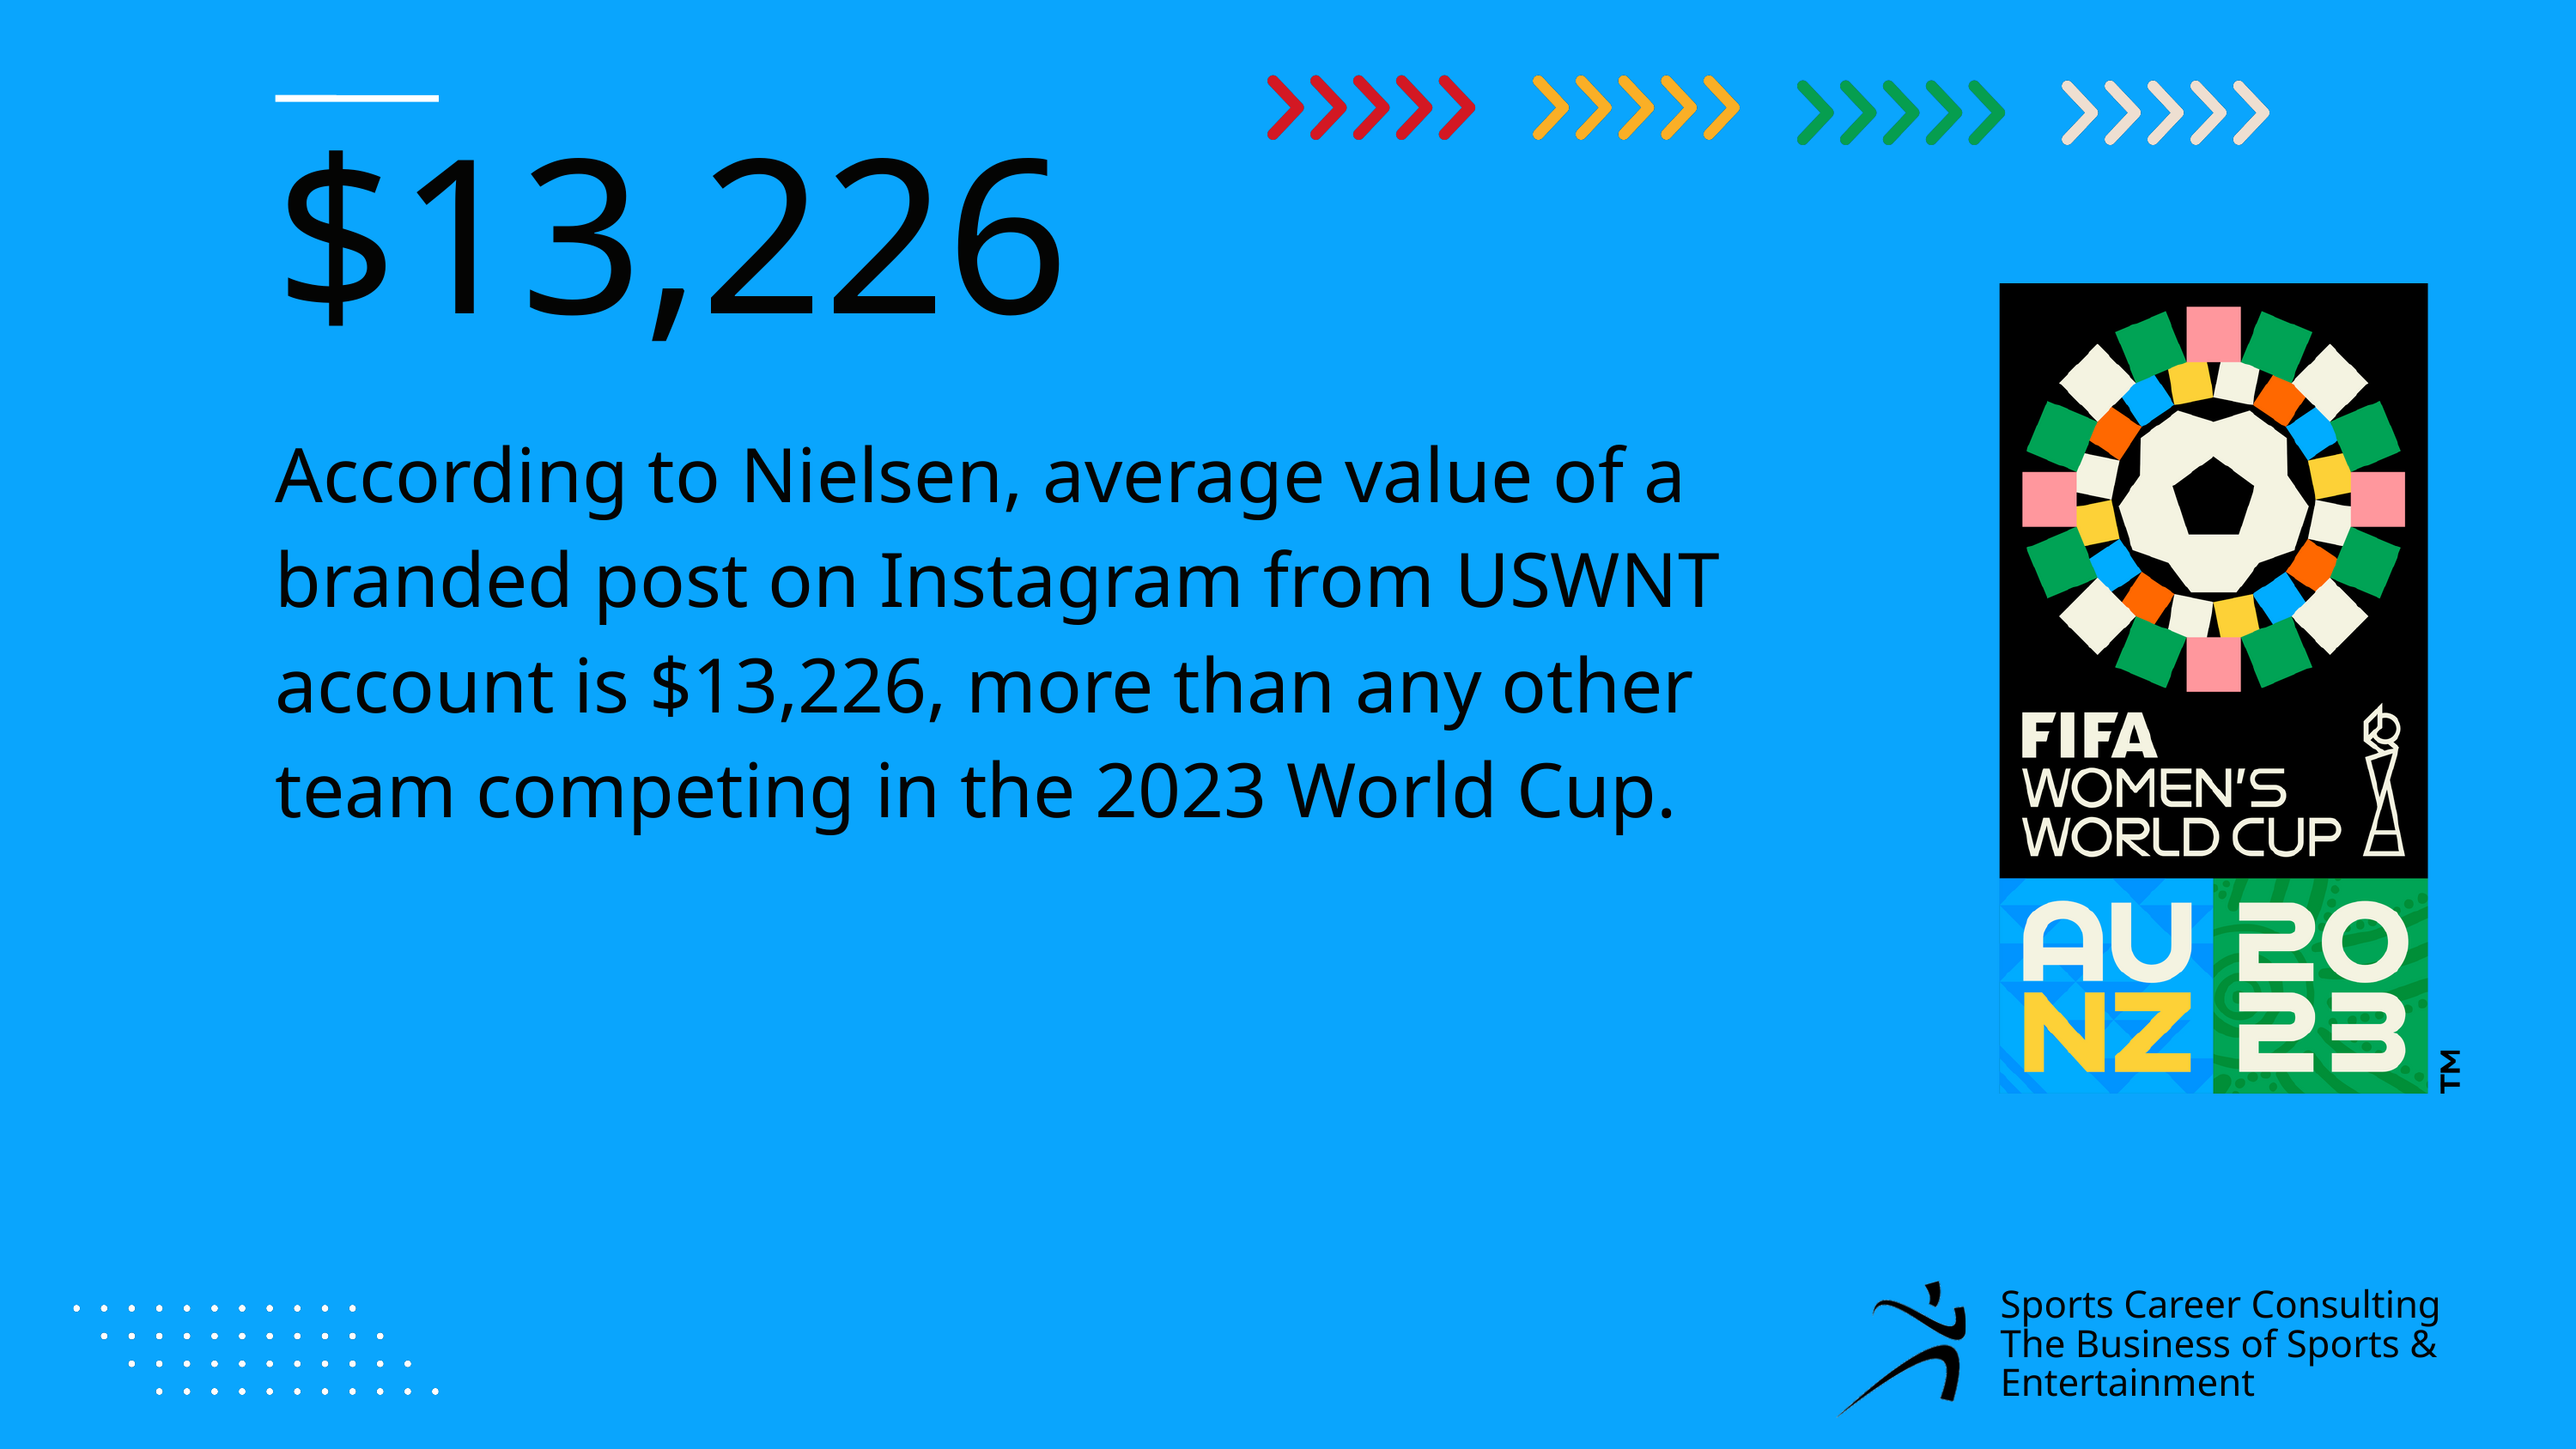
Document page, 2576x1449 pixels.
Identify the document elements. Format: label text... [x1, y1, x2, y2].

text_box [1531, 75, 1741, 140]
text_box [1267, 75, 1476, 140]
text_box Sports Career Consulting The Business of Sports & Entertainment [2000, 1286, 2508, 1404]
text_box According to Nielsen, average value of a branded post on Instagram from USWNT account is $13,226, more than any other team competing in the 2023 World Cup. [275, 412, 1867, 834]
text_box [1965, 283, 2460, 1094]
text_box $13,226 [275, 120, 1273, 357]
text_box [73, 1305, 439, 1395]
text_box [1796, 80, 2006, 145]
text_box [2061, 80, 2270, 145]
text_box [1836, 1281, 1966, 1418]
